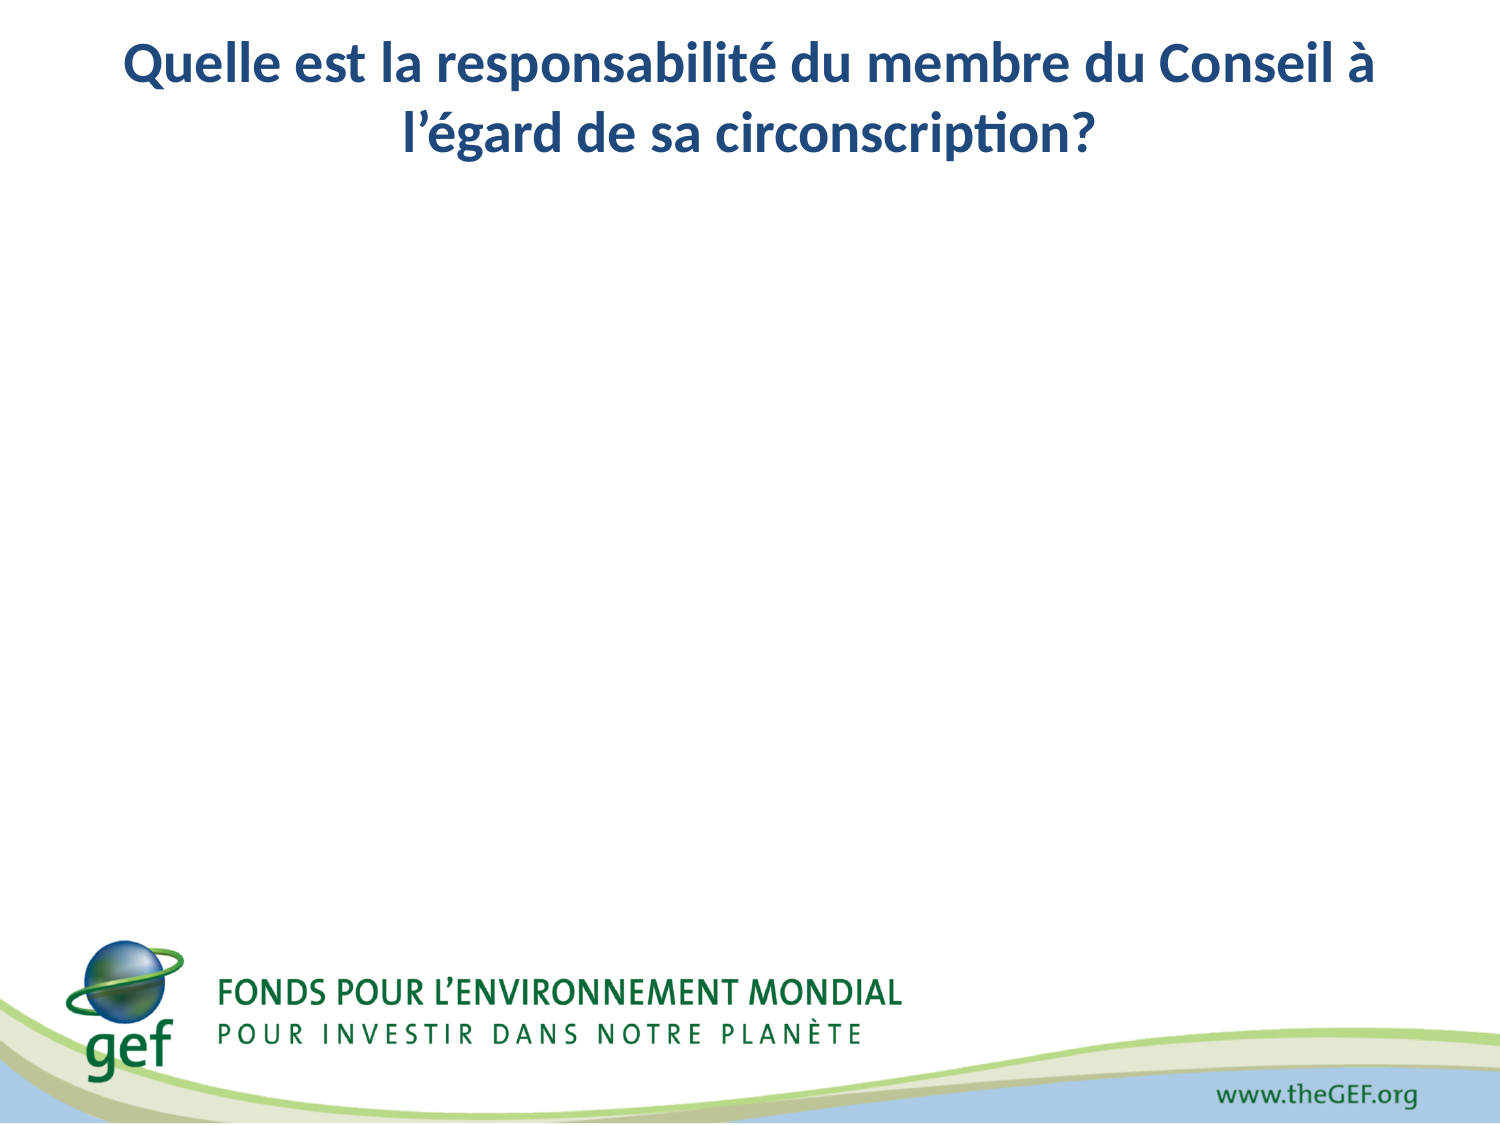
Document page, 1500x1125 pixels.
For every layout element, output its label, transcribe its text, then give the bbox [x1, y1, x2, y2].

picture [0, 912, 1500, 1125]
title Quelle est la responsabilité du membre du Conseil à l’égard de sa circonscription? [74, 0, 1426, 188]
